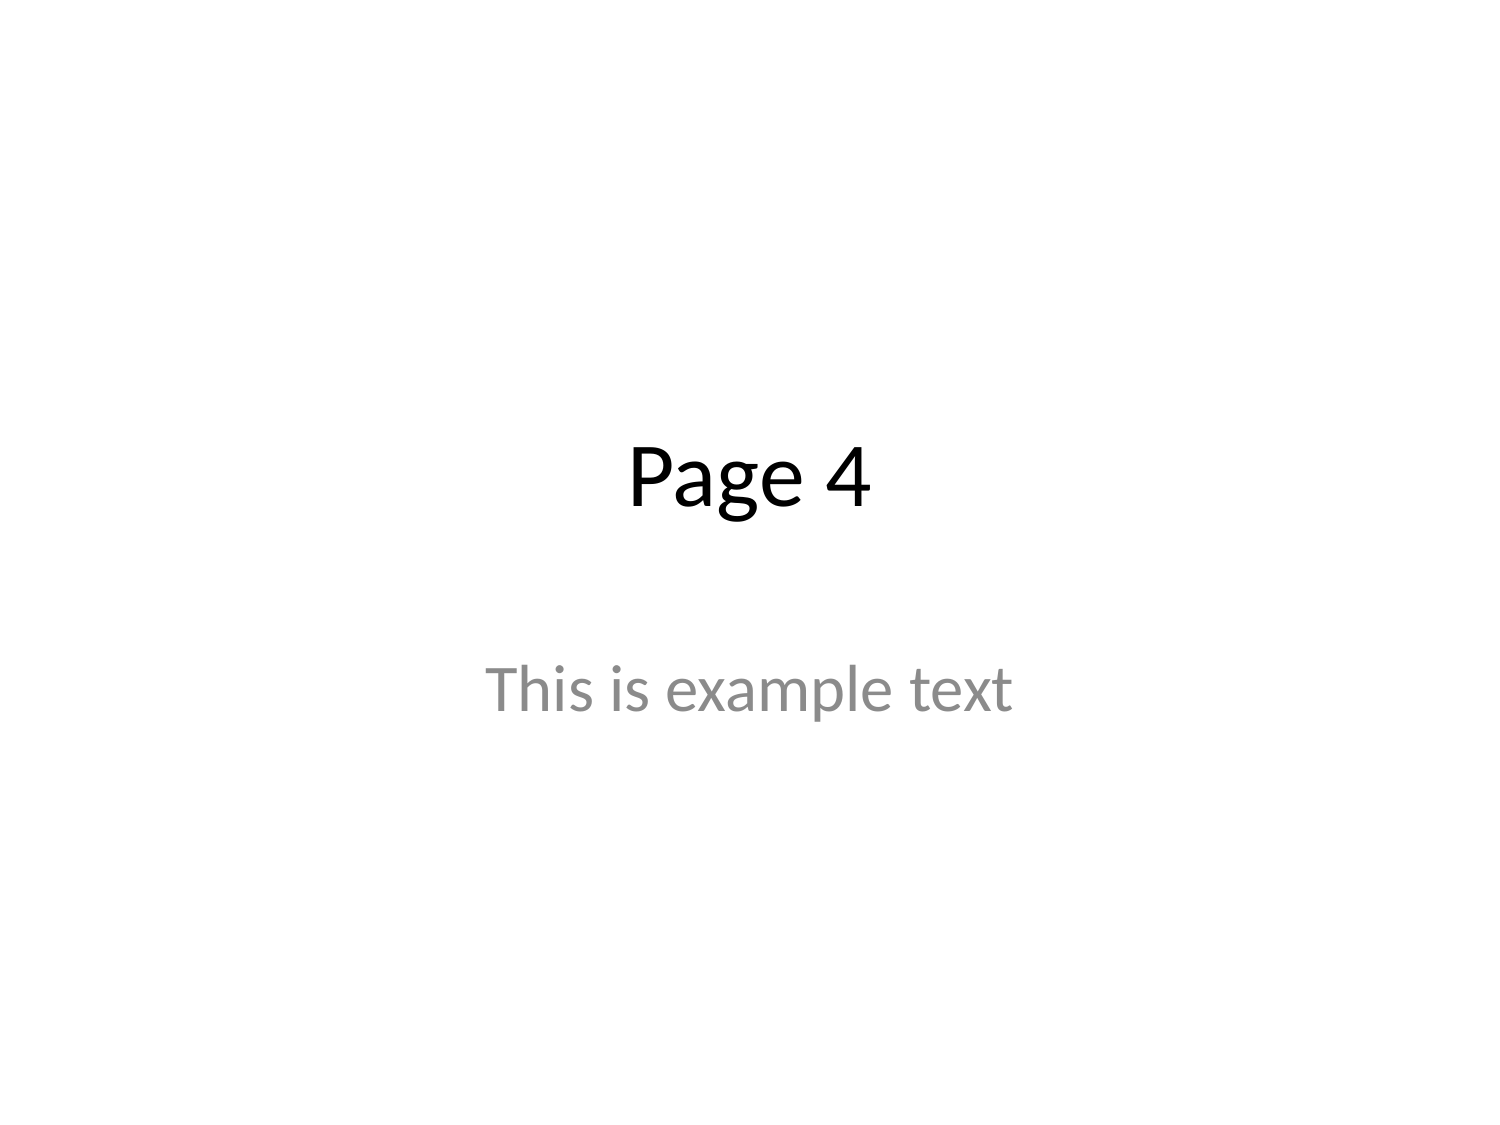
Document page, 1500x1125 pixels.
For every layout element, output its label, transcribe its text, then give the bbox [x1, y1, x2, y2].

title Page 4 [112, 349, 1388, 591]
subtitle This is example text [225, 637, 1275, 925]
